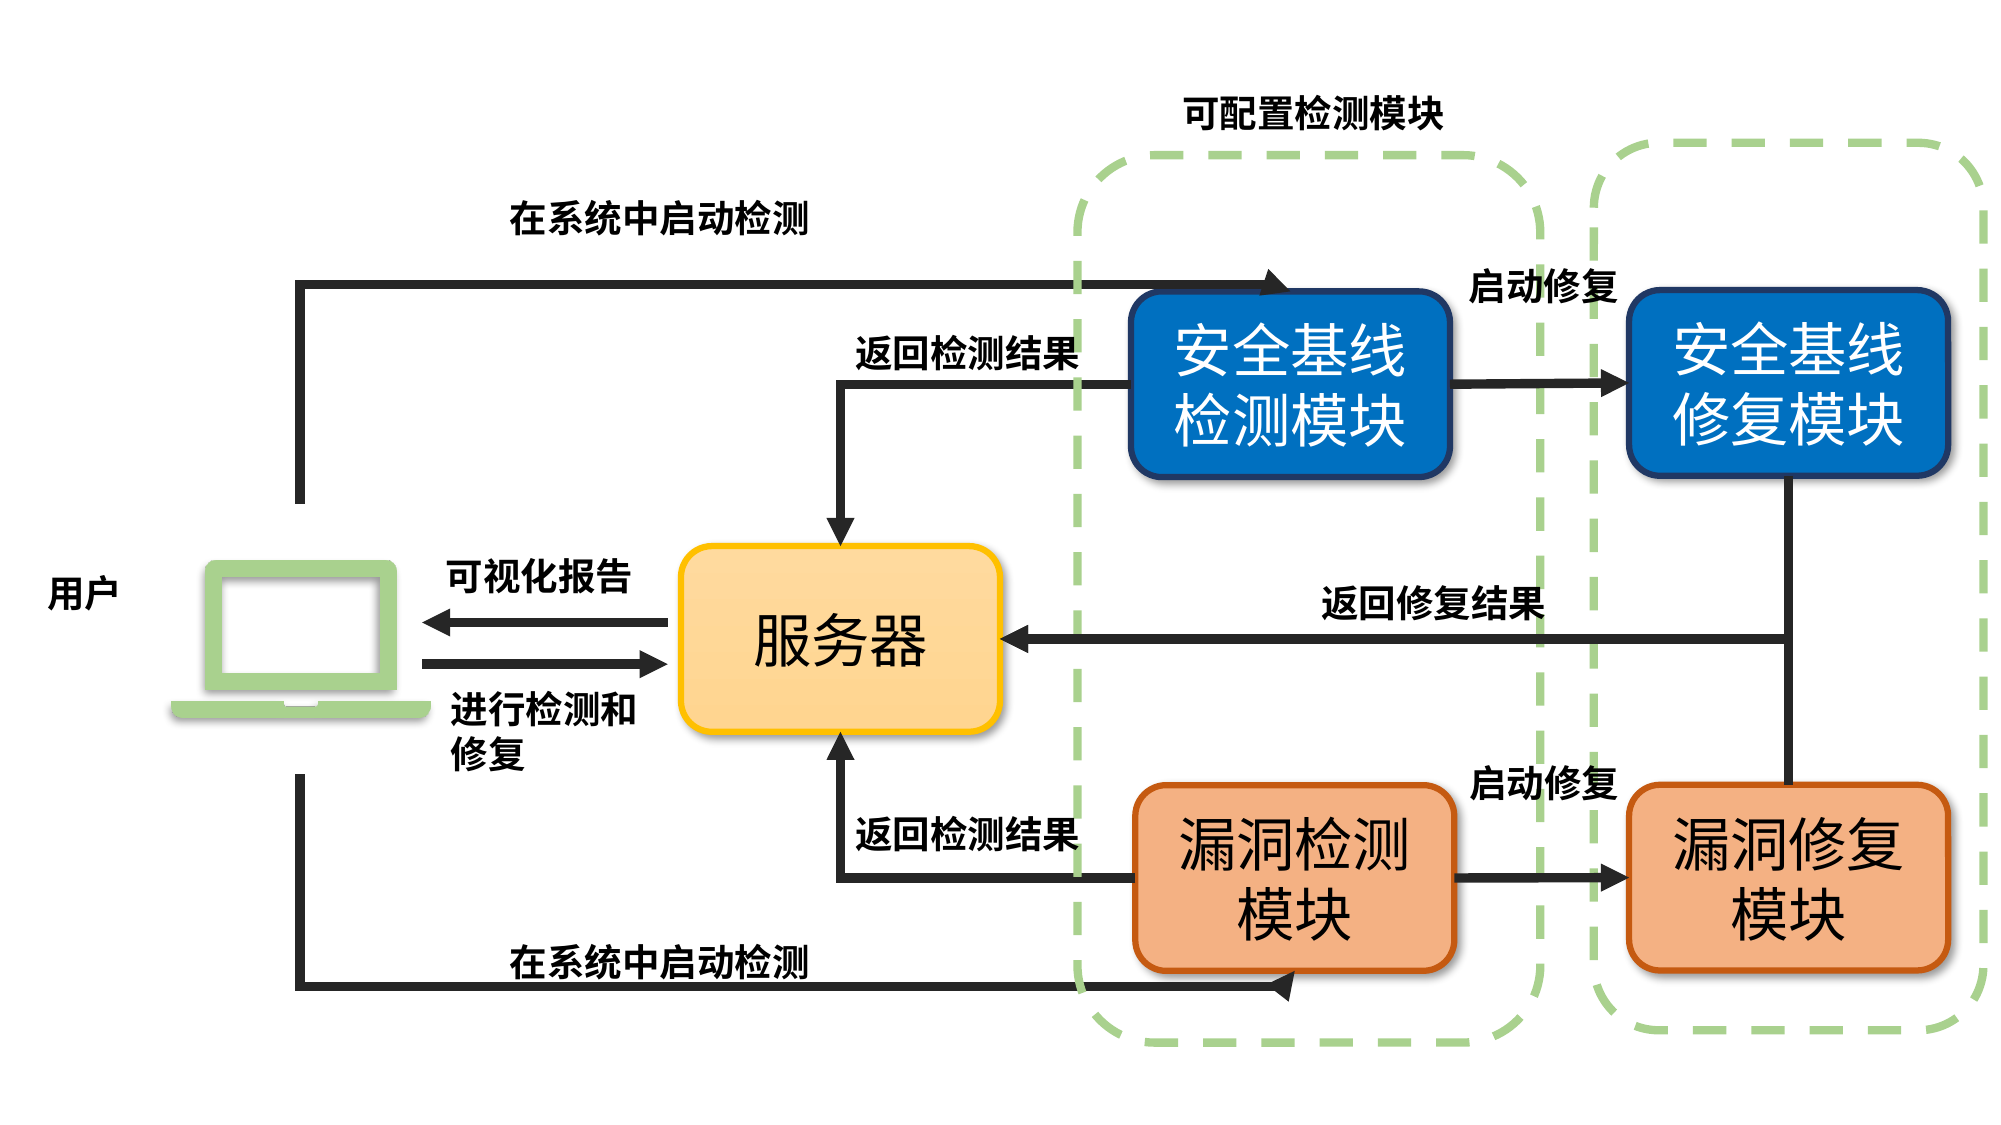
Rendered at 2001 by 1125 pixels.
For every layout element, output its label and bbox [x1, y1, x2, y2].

text_box [32, 82, 1984, 1043]
